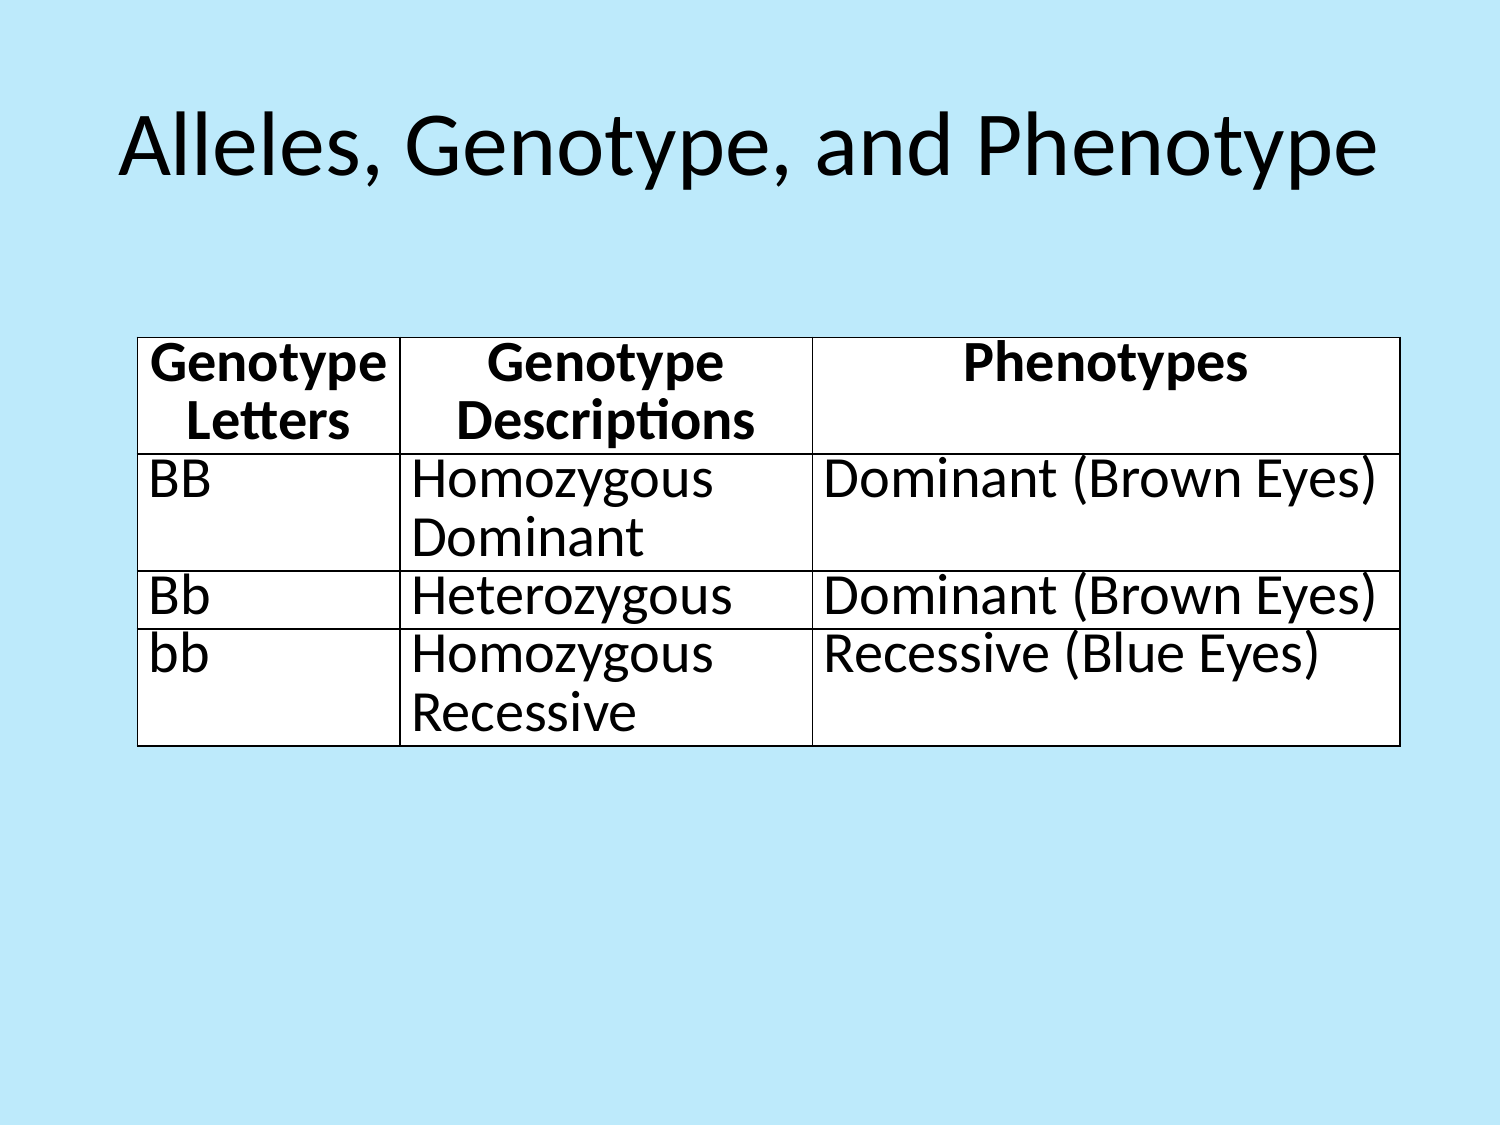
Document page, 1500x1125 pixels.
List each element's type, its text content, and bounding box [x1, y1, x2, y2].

table_cell Heterozygous [401, 572, 812, 628]
title Alleles, Genotype, and Phenotype [75, 45, 1425, 233]
table_cell Bb [138, 572, 399, 628]
table_header Genotype Letters [138, 338, 399, 453]
table_cell Homozygous Dominant [401, 455, 812, 570]
table_cell Dominant (Brown Eyes) [813, 455, 1399, 570]
table_header Phenotypes [813, 338, 1399, 453]
table_cell BB [138, 455, 399, 570]
table_cell Recessive (Blue Eyes) [813, 630, 1399, 745]
table_cell Homozygous Recessive [401, 630, 812, 745]
table_cell bb [138, 630, 399, 745]
table_header Genotype Descriptions [401, 338, 812, 453]
table_cell Dominant (Brown Eyes) [813, 572, 1399, 628]
